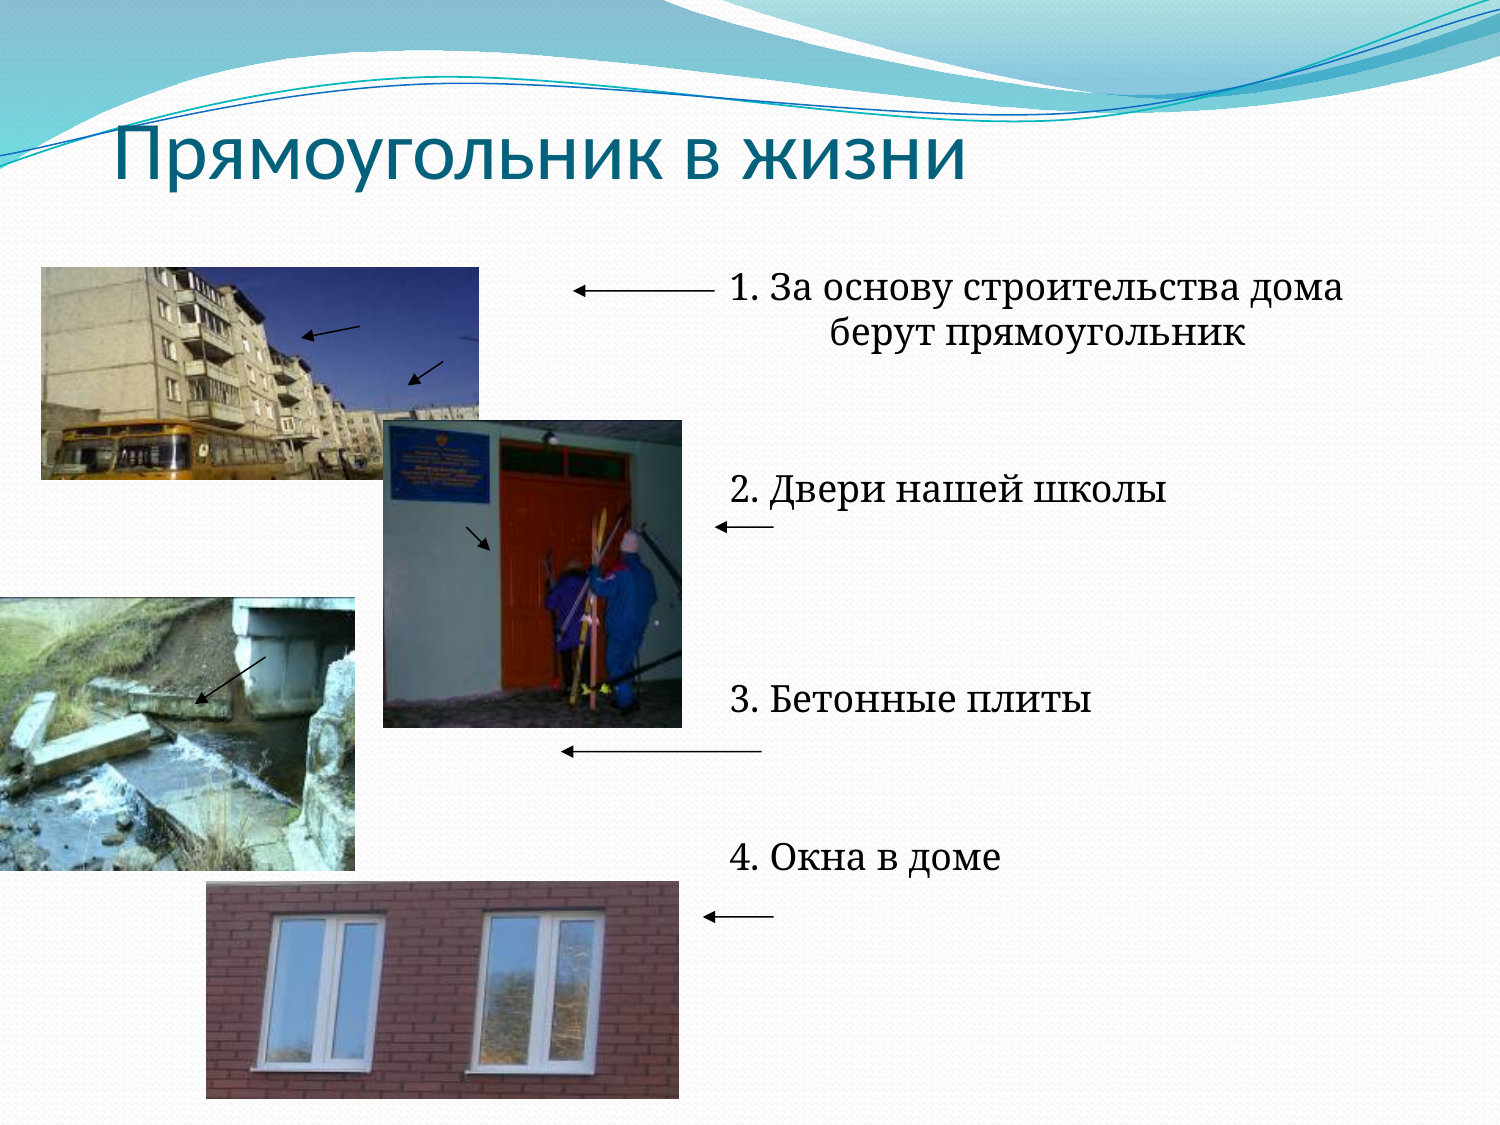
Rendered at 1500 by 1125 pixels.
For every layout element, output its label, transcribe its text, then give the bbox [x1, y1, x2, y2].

title Прямоугольник в жизни [112, 24, 1240, 197]
list 1. За основу строительства дома берут прямоугольник 2. Двери нашей школы 3. Бетонные плиты 4. Окна в доме [714, 255, 1425, 1005]
text_box [702, 910, 774, 924]
text_box [714, 520, 774, 534]
picture [40, 266, 683, 729]
picture [206, 881, 680, 1099]
text_box [572, 284, 715, 298]
text_box [560, 745, 762, 758]
picture [0, 597, 355, 871]
